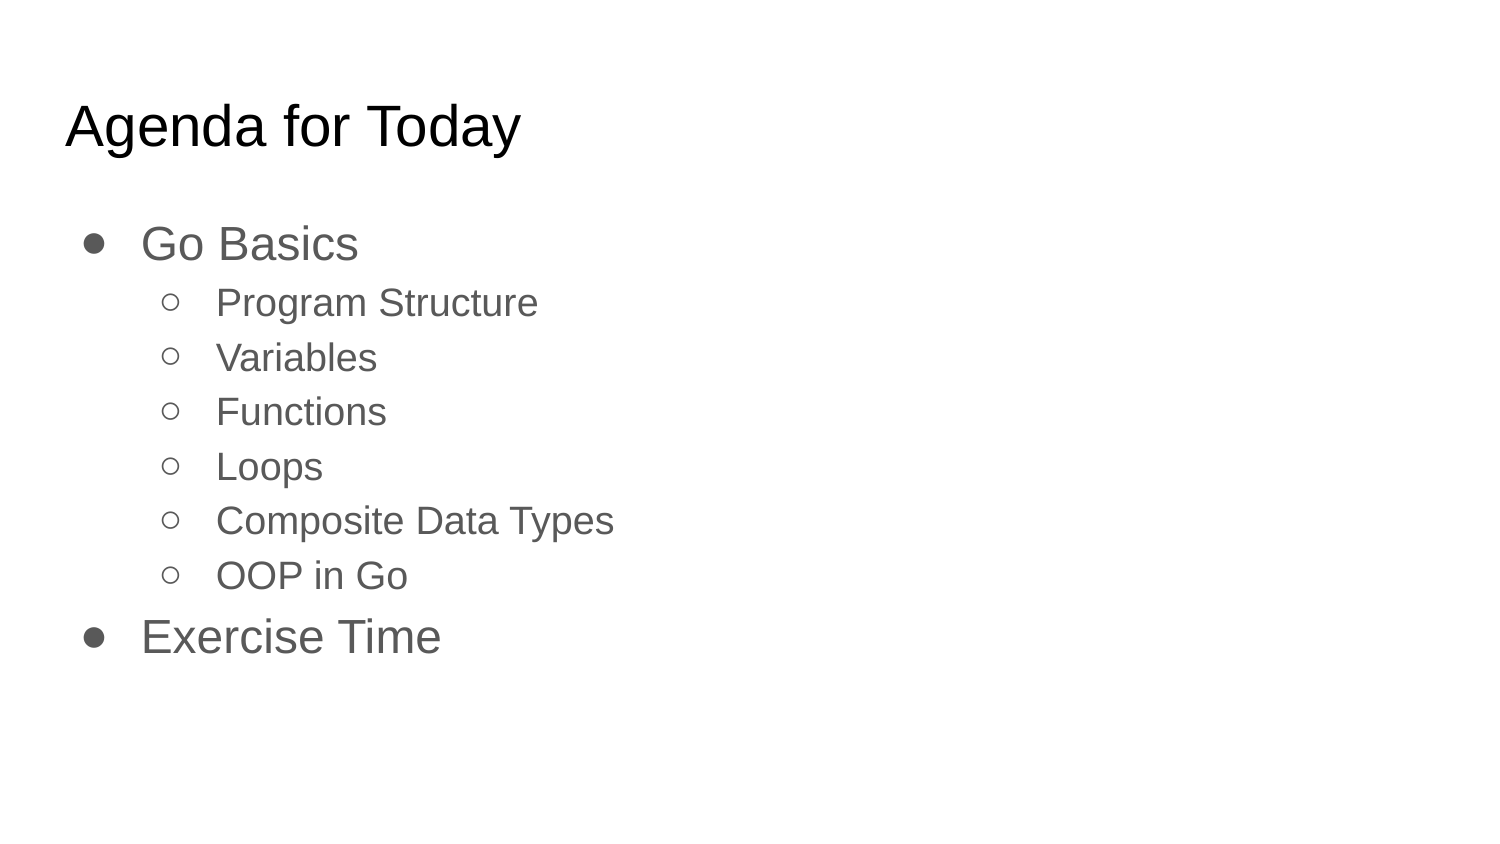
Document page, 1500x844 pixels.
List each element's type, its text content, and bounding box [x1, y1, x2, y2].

text_box Go Basics Program Structure Variables Functions Loops Composite Data Types OOP in Go Exercise Time [51, 189, 1449, 750]
text_box Agenda for Today [51, 72, 1449, 167]
